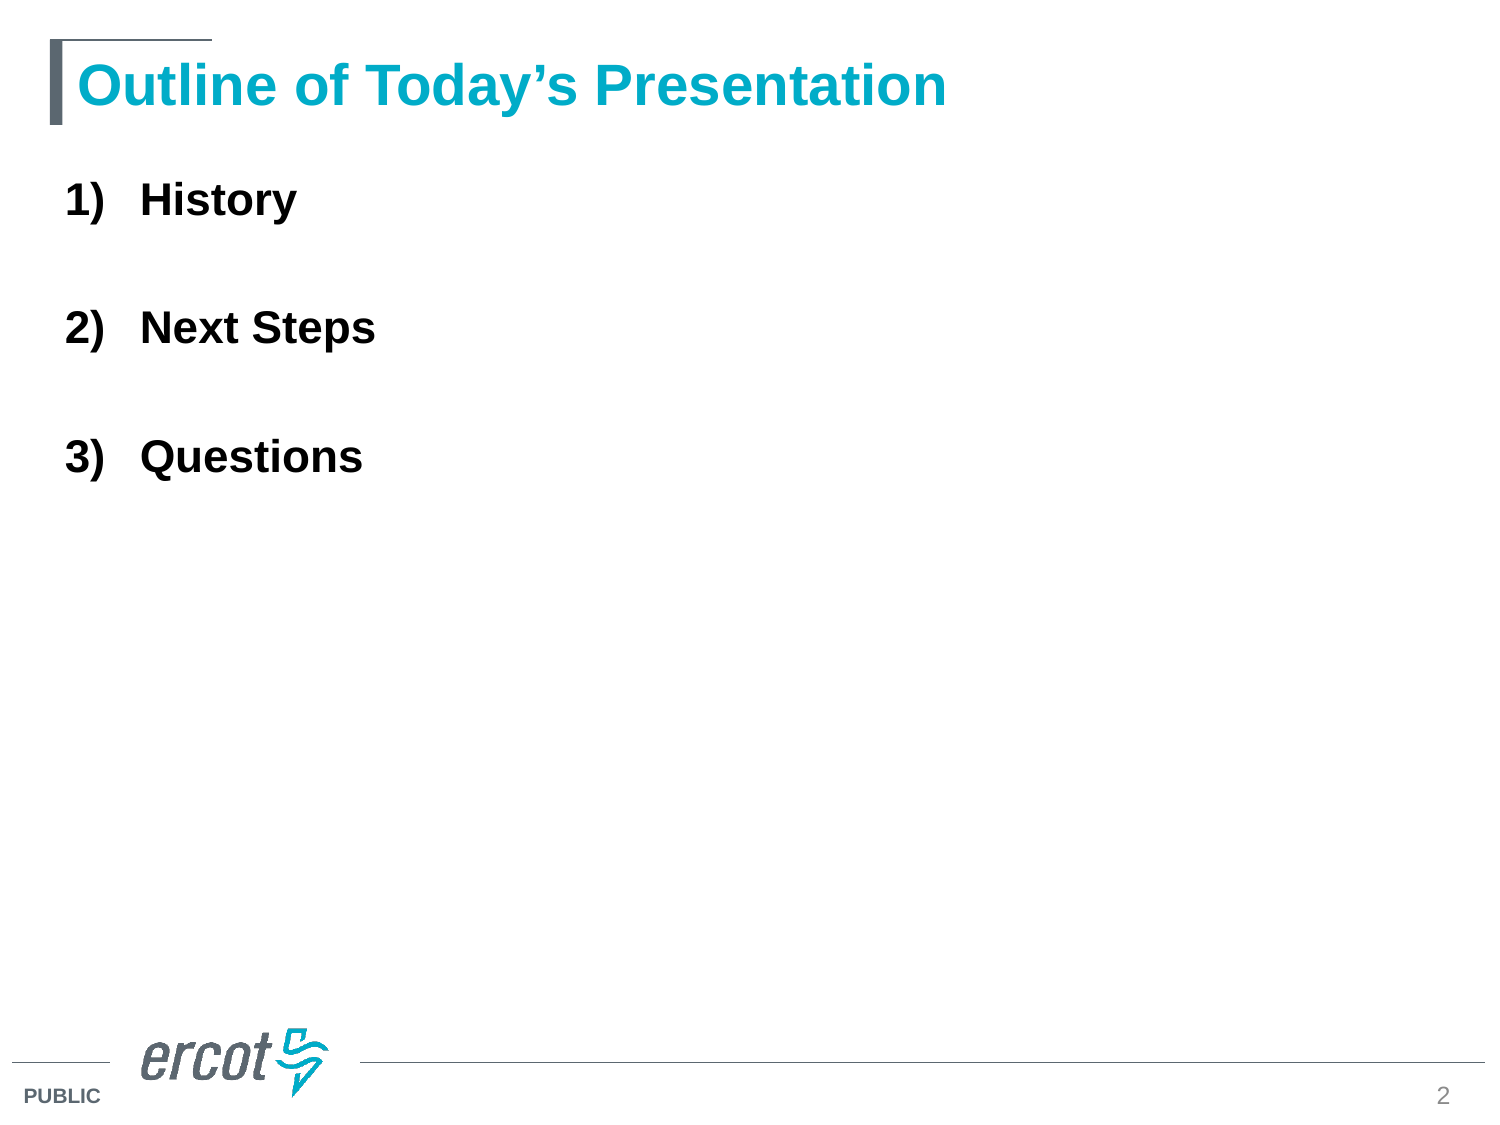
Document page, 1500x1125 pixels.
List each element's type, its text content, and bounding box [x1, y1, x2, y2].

slide_number 2 [1400, 1076, 1488, 1113]
title Outline of Today’s Presentation [62, 39, 1450, 125]
picture [137, 1024, 332, 1100]
list History Next Steps Questions [50, 162, 1450, 992]
